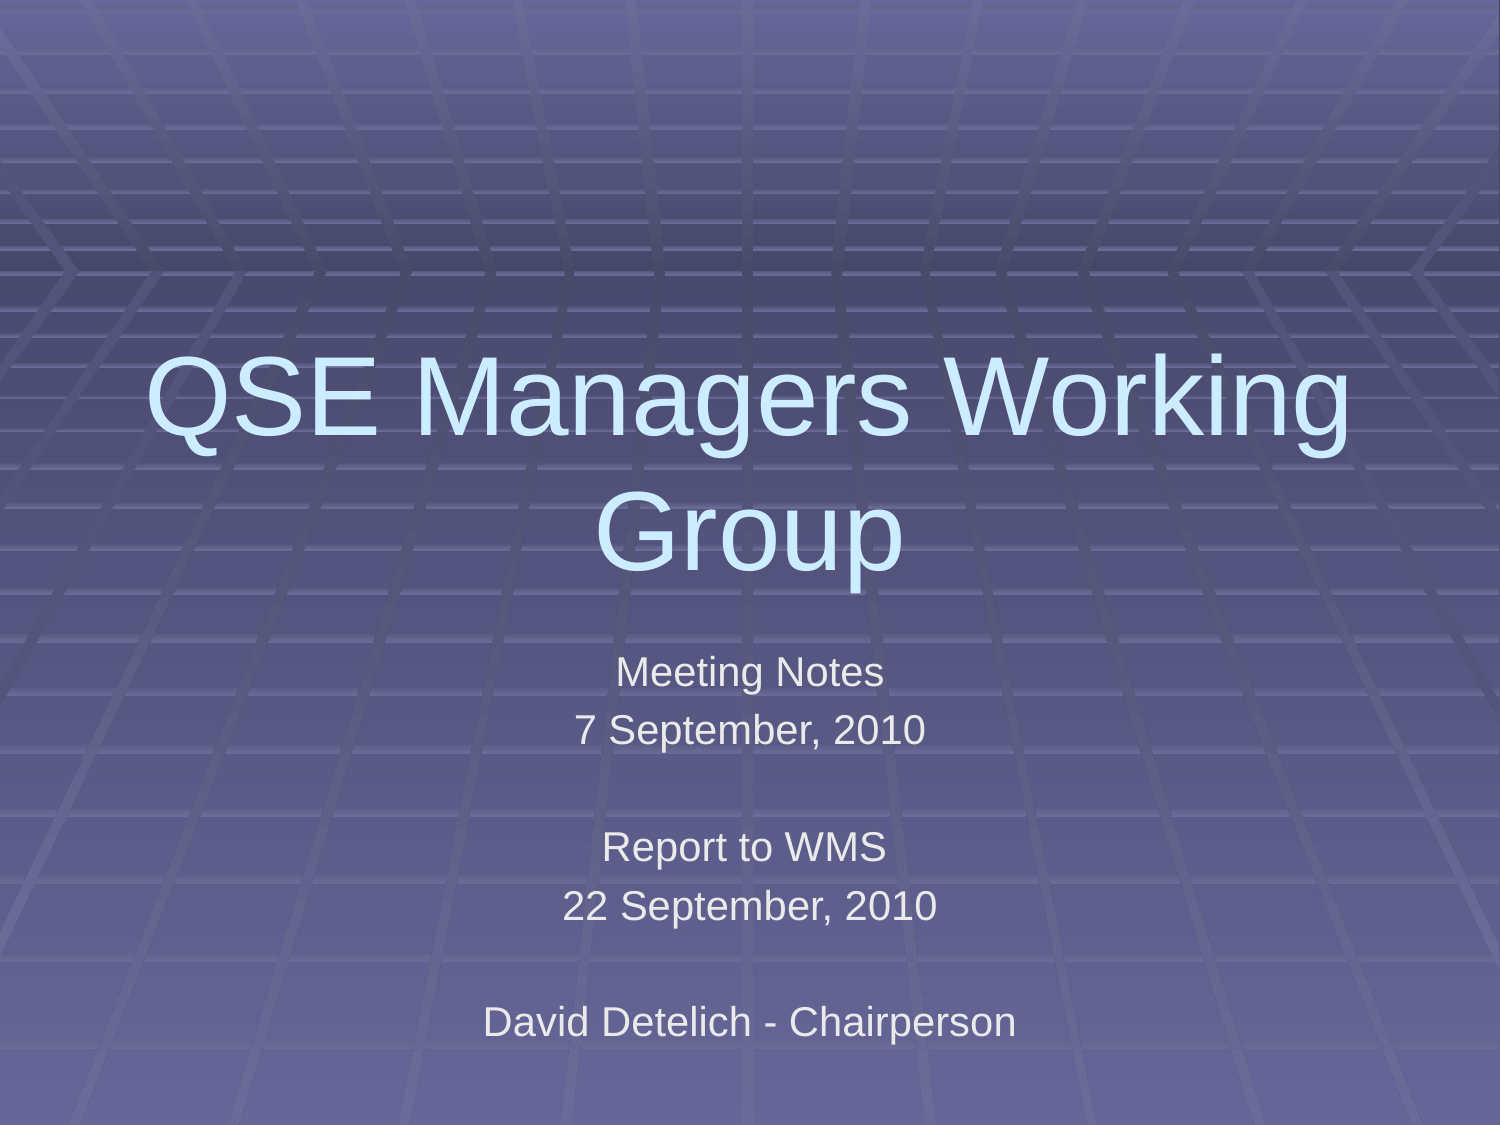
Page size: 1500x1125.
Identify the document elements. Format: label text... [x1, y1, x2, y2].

title QSE Managers Working Group [74, 314, 1425, 601]
subtitle Meeting Notes 7 September, 2010 Report to WMS 22 September, 2010 David Detelich - Chairperson [224, 637, 1276, 926]
